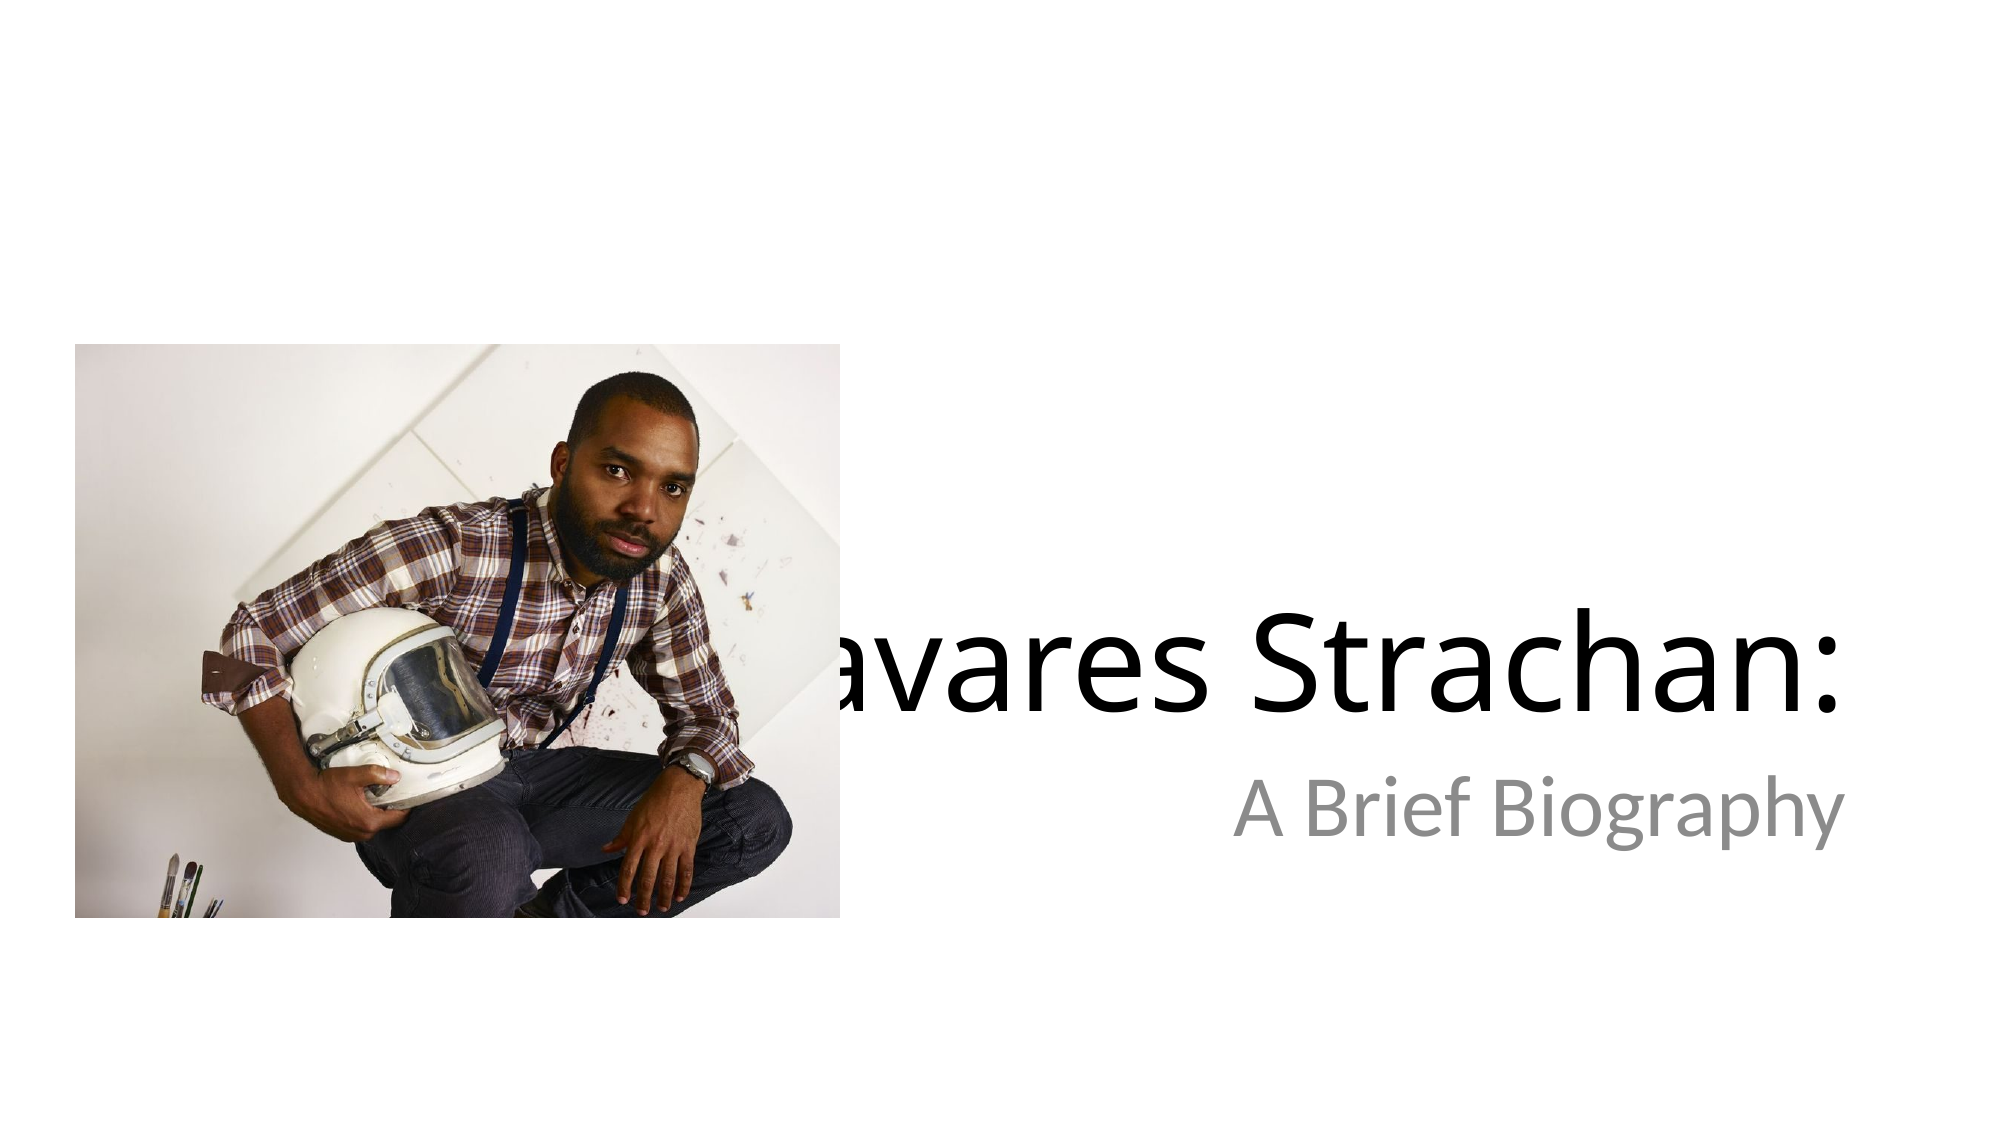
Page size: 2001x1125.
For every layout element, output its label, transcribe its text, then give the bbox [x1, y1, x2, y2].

title Tavares Strachan: [136, 280, 1862, 749]
list A Brief Biography [136, 752, 1862, 999]
picture [75, 344, 840, 918]
